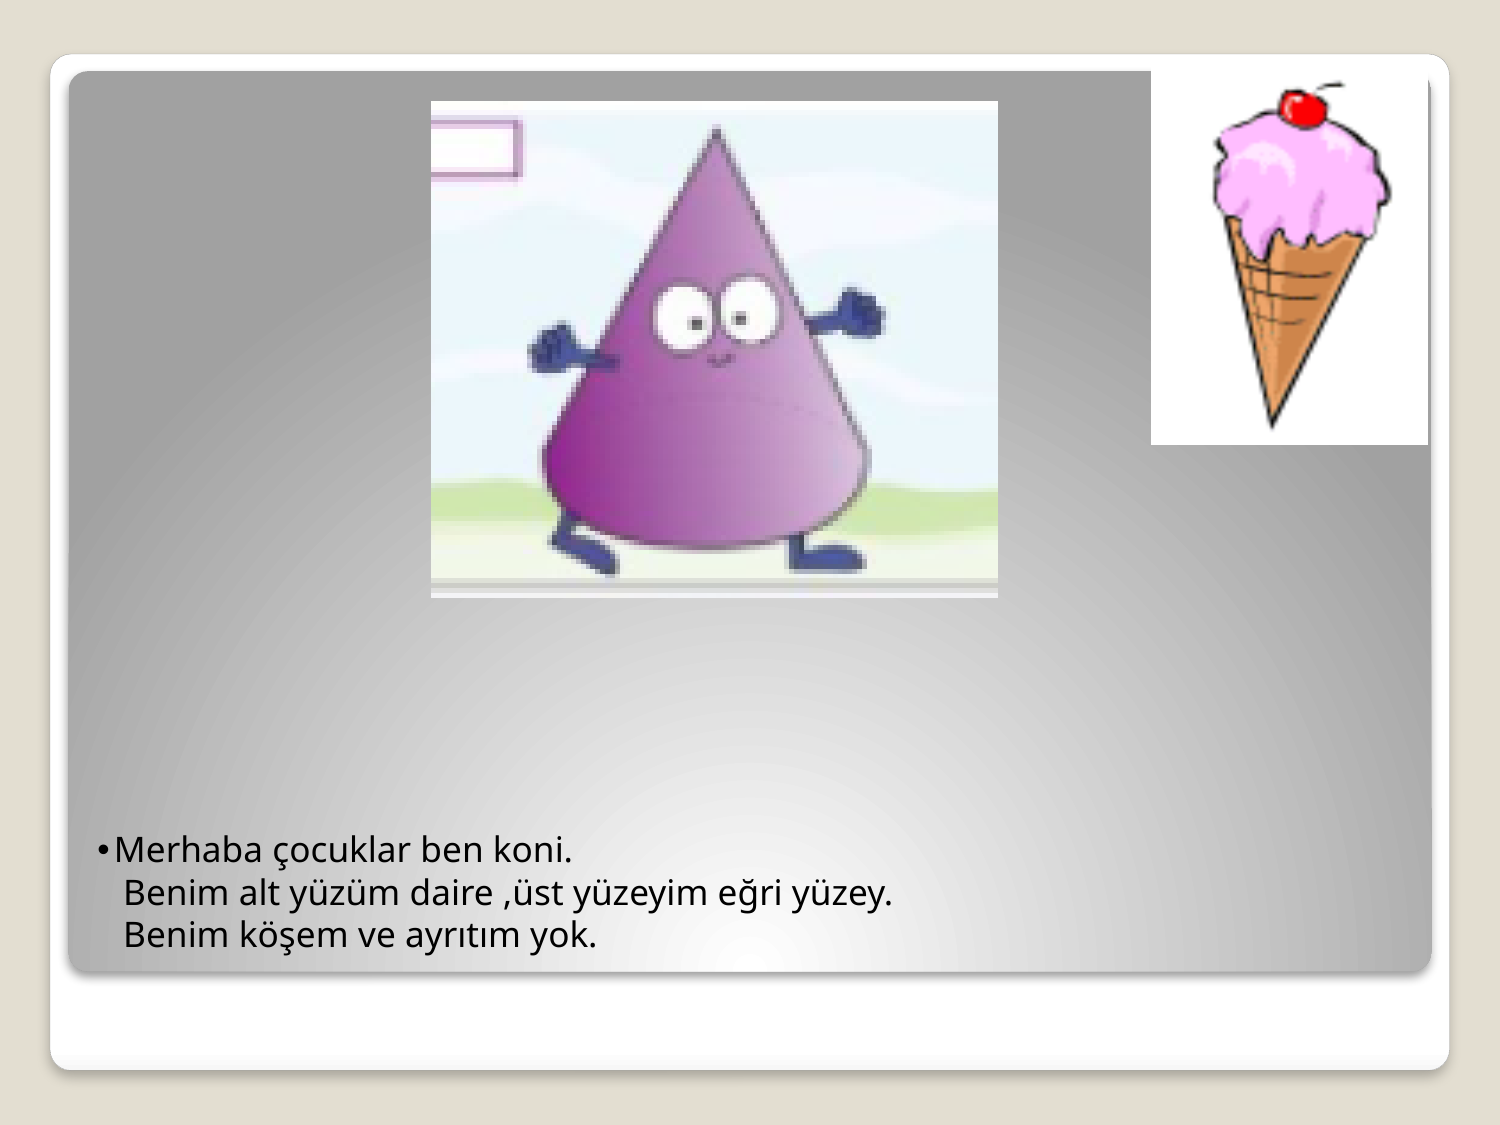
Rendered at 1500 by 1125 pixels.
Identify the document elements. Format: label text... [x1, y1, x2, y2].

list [430, 101, 999, 599]
title Merhaba çocuklar ben koni. Benim alt yüzüm daire ,üst yüzeyim eğri yüzey. Benim köşem ve ayrıtım yok. [82, 817, 1425, 990]
picture [1151, 66, 1428, 445]
